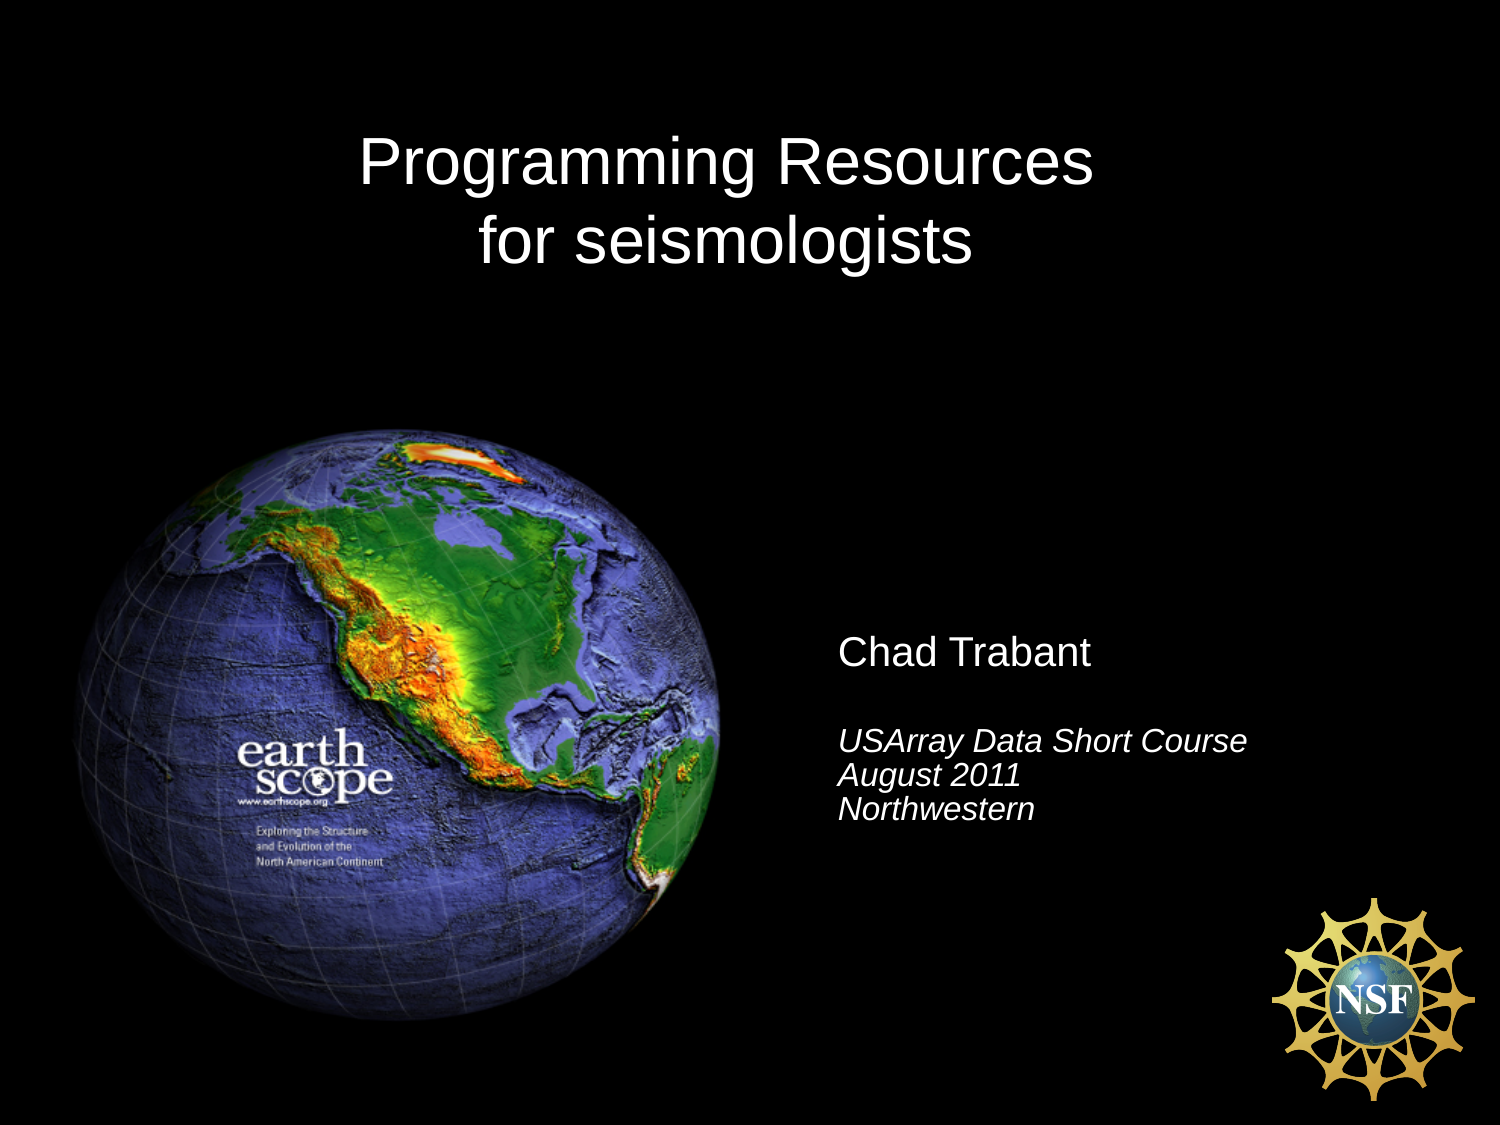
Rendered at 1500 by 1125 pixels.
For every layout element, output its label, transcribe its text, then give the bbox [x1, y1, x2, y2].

picture [1271, 898, 1475, 1101]
picture [0, 8, 1213, 1121]
text_box Chad Trabant USArray Data Short Course August 2011 Northwestern [823, 624, 1264, 835]
subtitle Programming Resources for seismologists [201, 109, 1253, 333]
